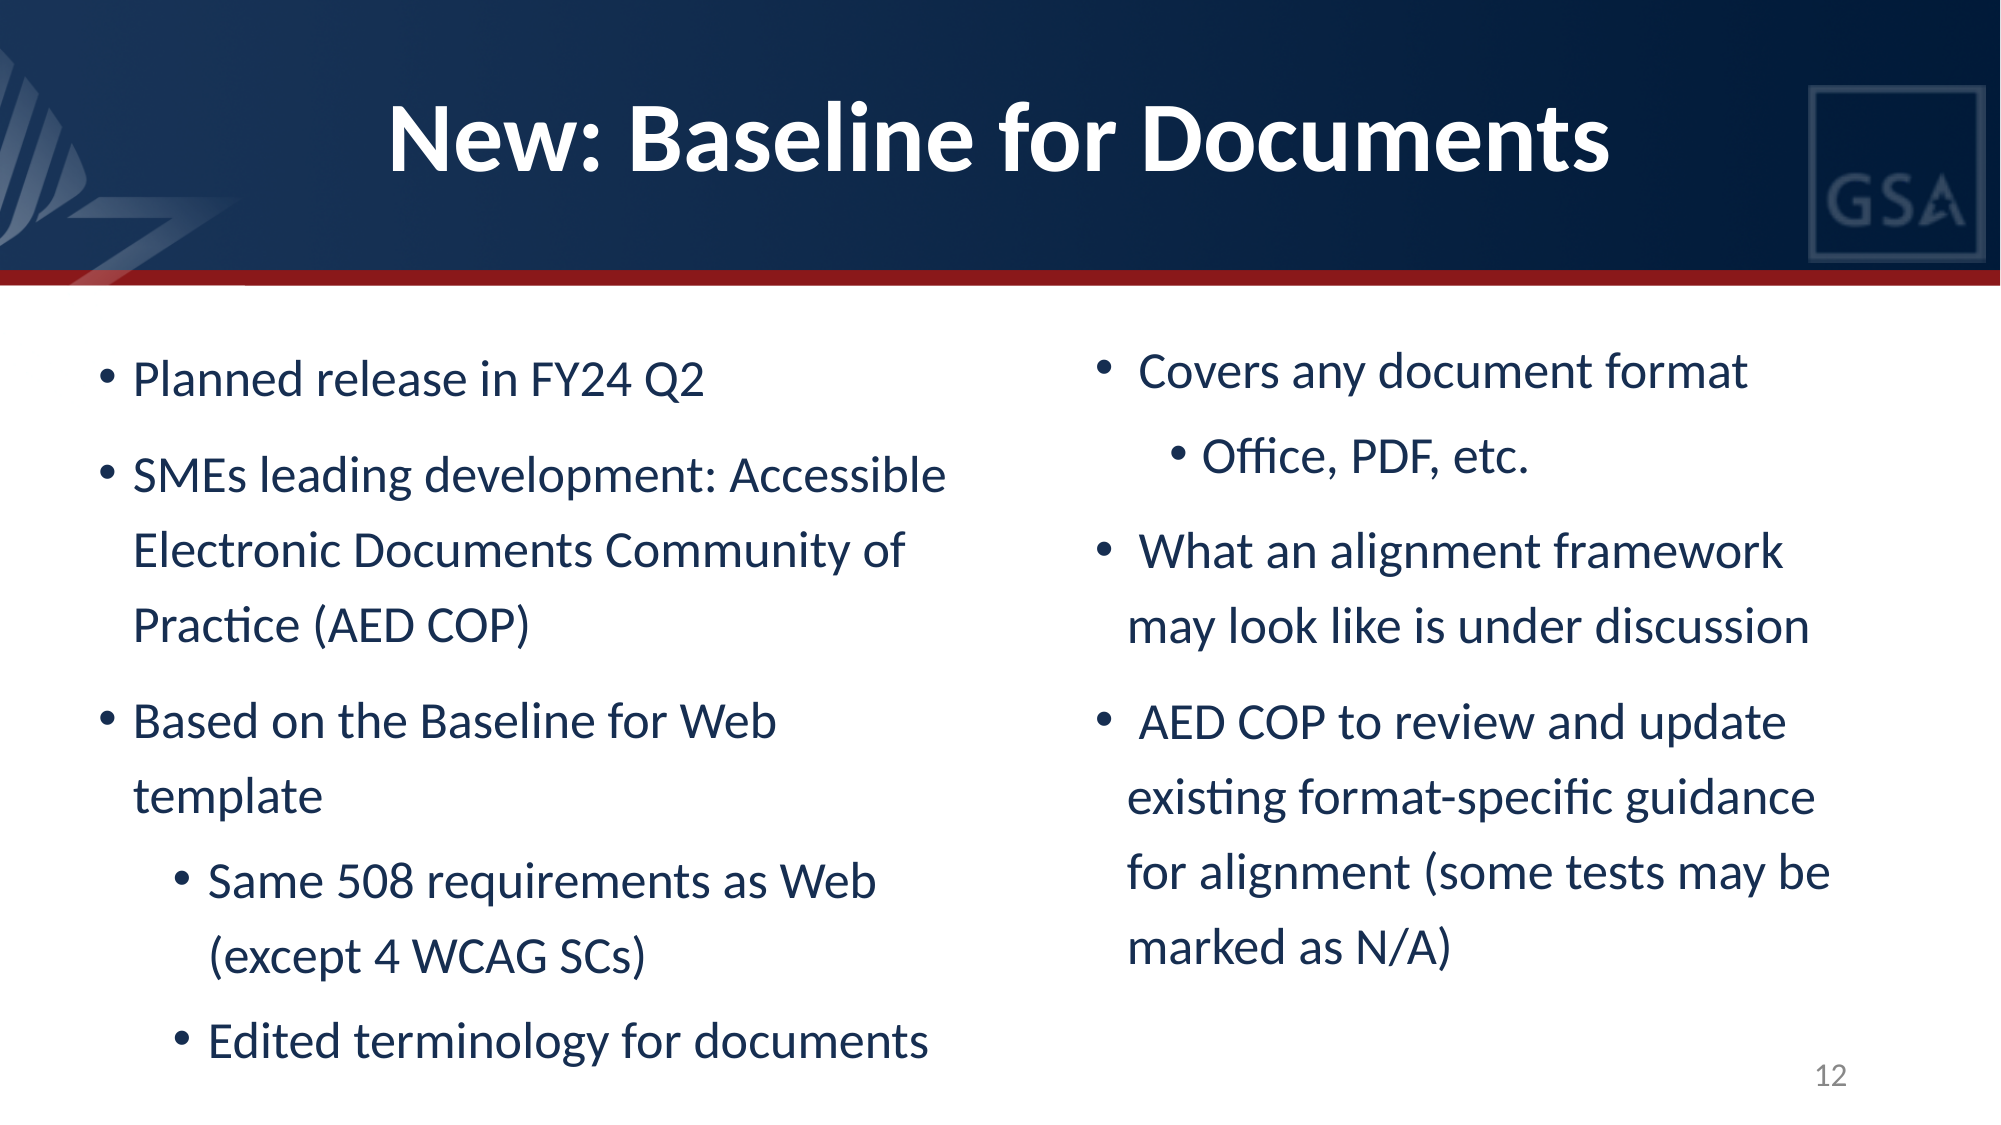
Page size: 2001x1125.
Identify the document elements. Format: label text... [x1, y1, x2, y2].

slide_number 12 [1412, 1042, 1863, 1103]
text_box Covers any document format Office, PDF, etc. What an alignment framework may look like is under discussion AED COP to review and update existing format-specific guidance for alignment (some tests may be marked as N/A) [1074, 316, 1878, 1094]
title New: Baseline for Documents [137, 30, 1863, 249]
picture [0, 0, 2001, 1125]
list Planned release in FY24 Q2 SMEs leading development: Accessible Electronic Documents Community of Practice (AED COP) Based on the Baseline for Web template Same 508 requirements as Web (except 4 WCAG SCs) Edited terminology for documents [80, 324, 986, 1103]
